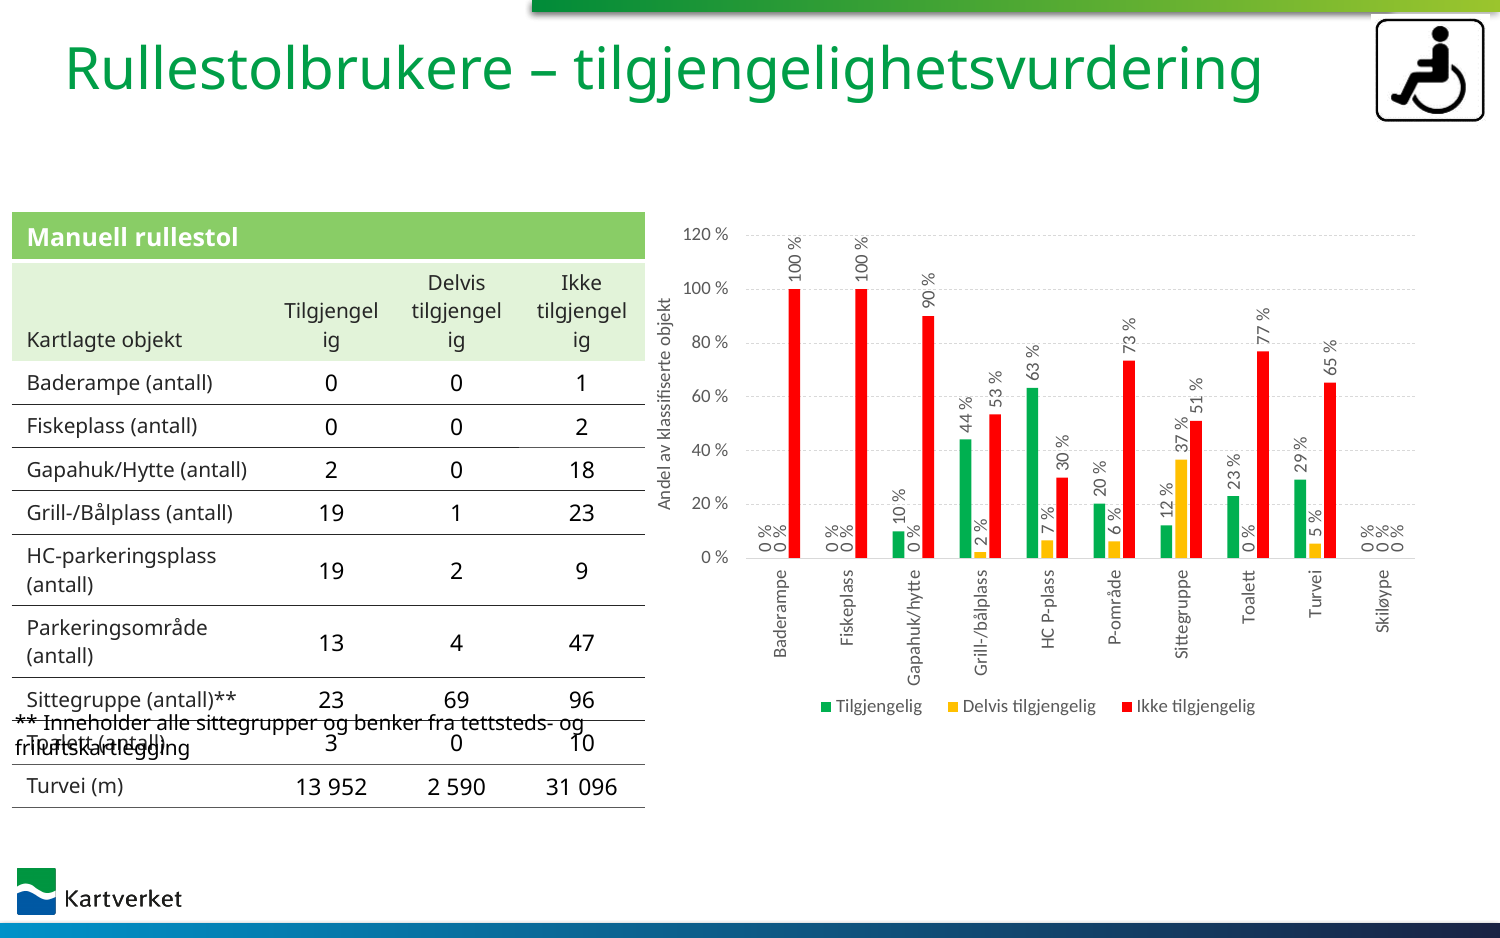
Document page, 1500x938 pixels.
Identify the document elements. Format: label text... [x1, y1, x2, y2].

table_cell Baderampe (antall) [12, 361, 269, 404]
table_cell 2 [269, 448, 394, 490]
table_cell Parkeringsområde (antall) [12, 606, 269, 677]
table_header Manuell rullestol [12, 212, 645, 259]
table_cell Gapahuk/Hytte (antall) [12, 448, 269, 490]
table_cell 0 [269, 361, 394, 404]
table_cell Tilgjengelig [269, 263, 394, 361]
table_cell 2 590 [394, 768, 519, 807]
table_cell 18 [519, 448, 638, 490]
table_cell 19 [269, 491, 394, 534]
picture [1371, 13, 1491, 127]
table_cell 69 [394, 678, 519, 702]
table_cell 2 [394, 535, 519, 605]
table_cell 0 [269, 405, 394, 447]
table_cell 2 [519, 405, 638, 447]
text_box ** Inneholder alle sittegrupper og benker fra tettsteds- og friluftskartlegging [0, 702, 745, 768]
table_cell Fiskeplass (antall) [12, 405, 269, 447]
table_cell 31 096 [519, 768, 645, 807]
table_cell Kartlagte objekt [12, 263, 269, 361]
table_cell 9 [519, 535, 638, 605]
table_cell 96 [519, 678, 638, 702]
table_cell 19 [269, 535, 394, 605]
table_cell HC-parkeringsplass (antall) [12, 535, 269, 605]
picture [643, 218, 1427, 728]
table_cell 0 [394, 361, 519, 404]
table_cell Sittegruppe (antall)** [12, 678, 269, 702]
table_cell Delvis tilgjengelig [394, 263, 519, 361]
table_cell 0 [394, 405, 519, 447]
table_cell 47 [519, 606, 638, 677]
table_cell 4 [394, 606, 519, 677]
table_cell Ikke tilgjengelig [519, 263, 638, 361]
table_cell 13 [269, 606, 394, 677]
table_cell 23 [519, 491, 638, 534]
table_cell 1 [519, 361, 638, 404]
table_cell Turvei (m) [12, 768, 269, 807]
table_cell 1 [394, 491, 519, 534]
table_cell 13 952 [269, 768, 394, 807]
text_box Rullestolbrukere – tilgjengelighetsvurdering [49, 12, 1372, 109]
table_cell 23 [269, 678, 394, 702]
table_cell Grill-/Bålplass (antall) [12, 491, 269, 534]
table_cell 0 [394, 448, 519, 490]
